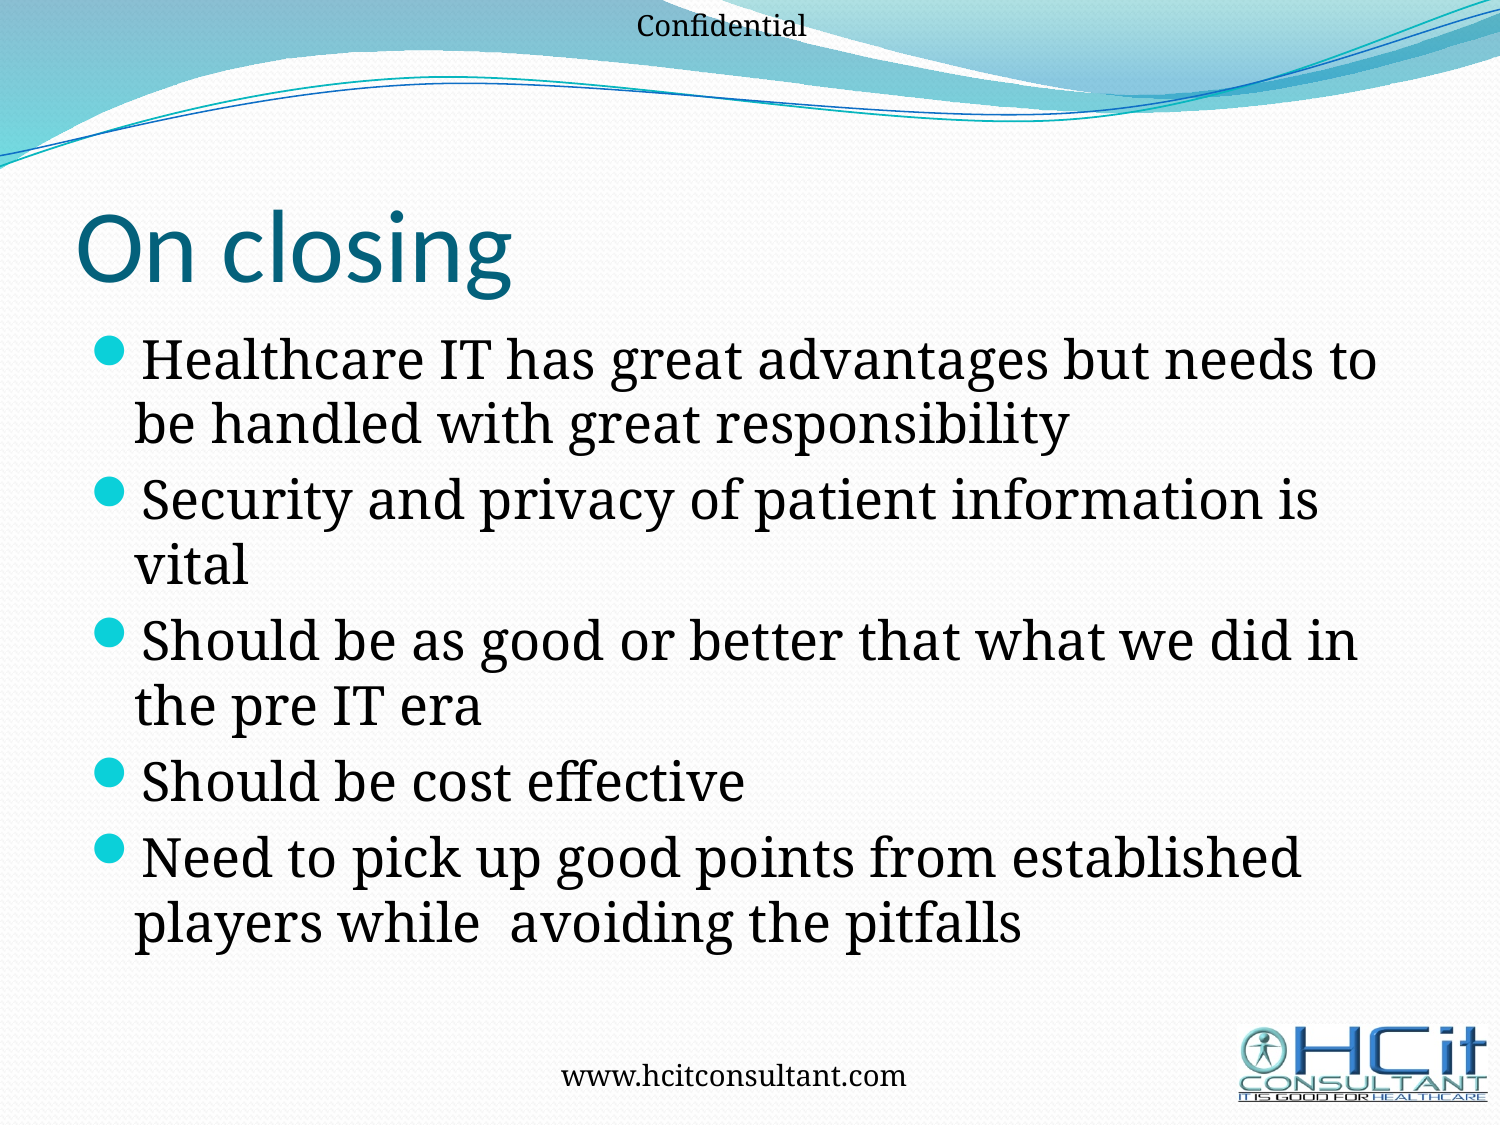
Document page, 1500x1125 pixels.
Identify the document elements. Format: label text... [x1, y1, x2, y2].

title On closing [74, 115, 1426, 304]
list Healthcare IT has great advantages but needs to be handled with great responsibility Security and privacy of patient information is vital Should be as good or better that what we did in the pre IT era Should be cost effective Need to pick up good points from established players while avoiding the pitfalls [74, 317, 1426, 1038]
picture [1237, 1024, 1488, 1104]
slide_number 23 [1299, 1042, 1425, 1103]
